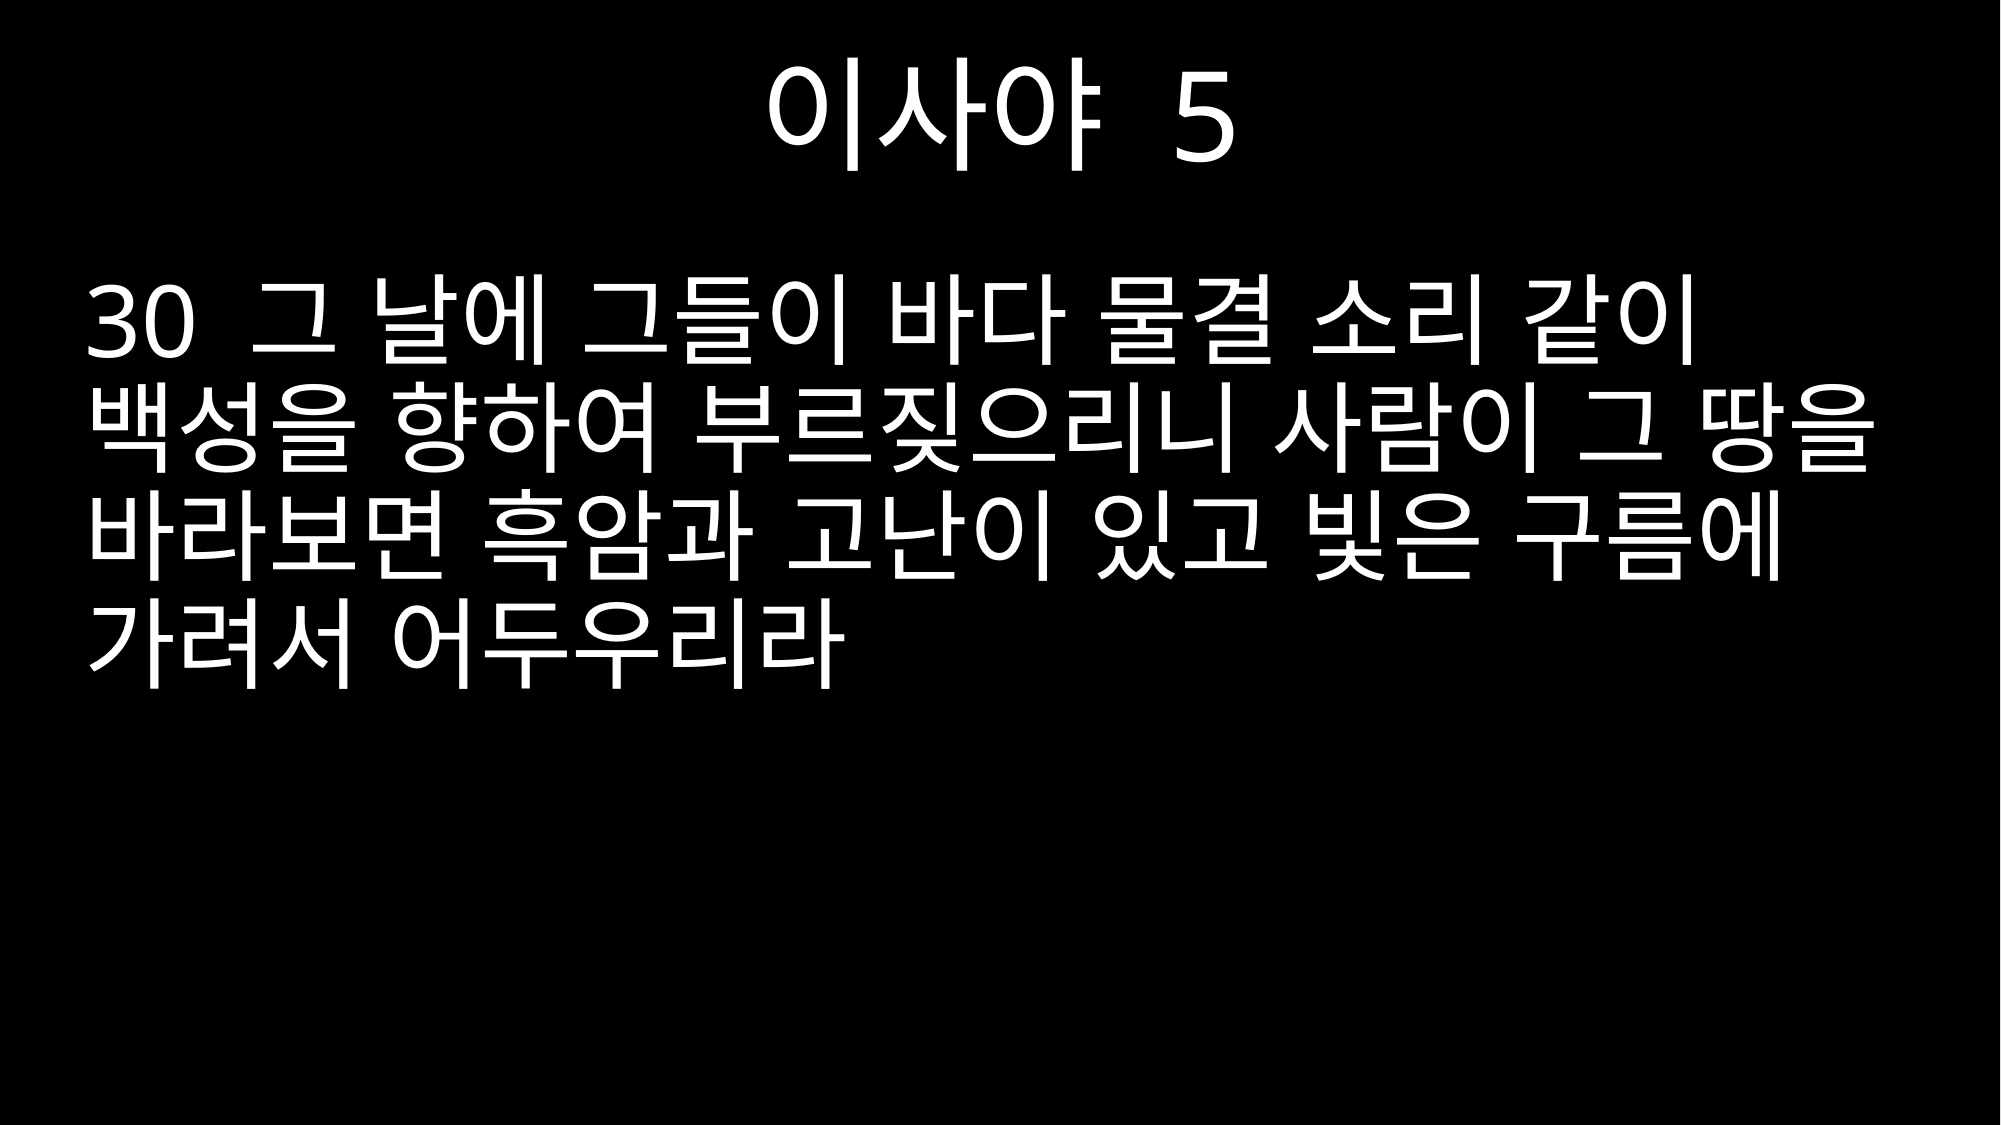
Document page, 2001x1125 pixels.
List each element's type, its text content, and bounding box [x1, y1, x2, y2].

footer 이사야 5 [0, 32, 2000, 192]
picture [0, 0, 2001, 1125]
list 30 그 날에 그들이 바다 물결 소리 같이 백성을 향하여 부르짖으리니 사람이 그 땅을 바라보면 흑암과 고난이 있고 빛은 구름에 가려서 어두우리라 [69, 263, 1953, 423]
